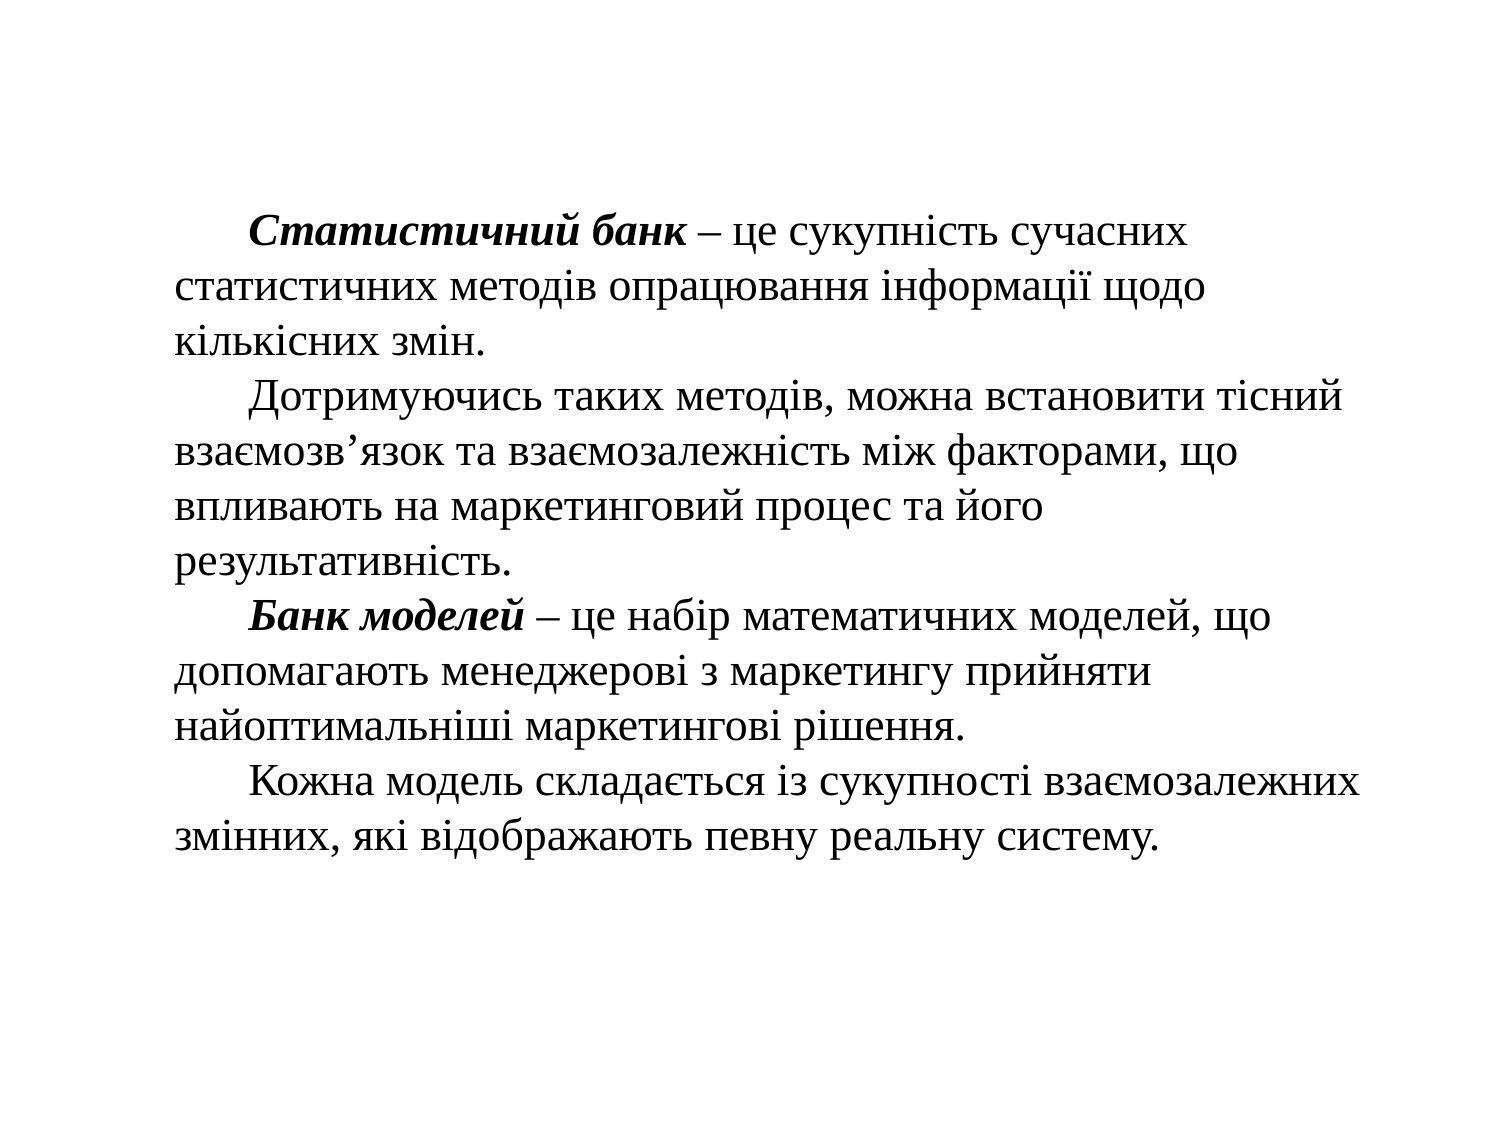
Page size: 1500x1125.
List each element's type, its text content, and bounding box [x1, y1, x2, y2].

text_box Статистичний банк – це сукупність сучасних статистичних методів опрацювання інформації щодо кількісних змін. Дотримуючись таких методів, можна встановити тісний взаємозв’язок та взаємозалежність між факторами, що впливають на маркетинговий процес та його результативність. Банк моделей – це набір математичних моделей, що допомагають менеджерові з маркетингу прийняти найоптимальніші маркетингові рішення. Кожна модель складається із сукупності взаємозалежних змінних, які відображають певну реальну систему. [159, 192, 1400, 922]
